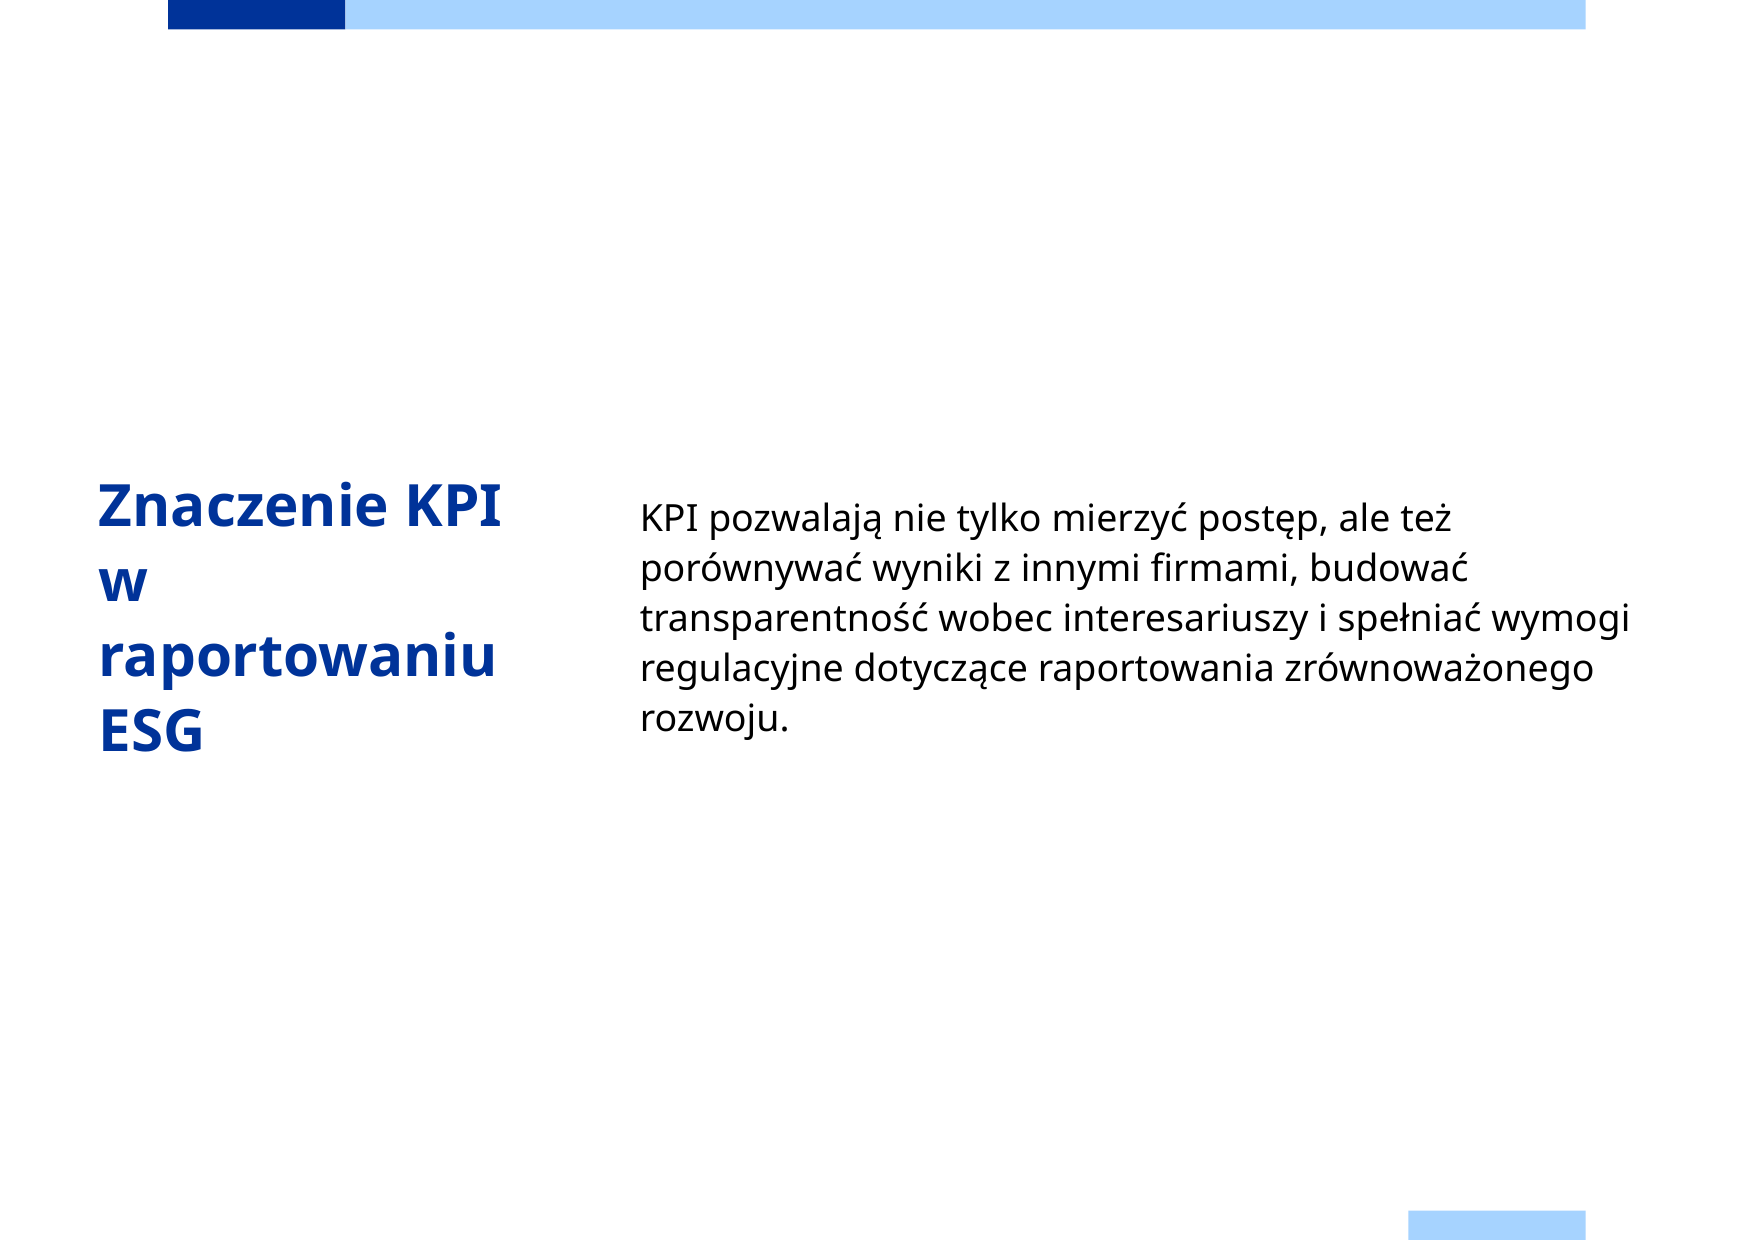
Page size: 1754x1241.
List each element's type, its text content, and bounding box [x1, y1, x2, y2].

title Znaczenie KPI w raportowaniu ESG [98, 292, 560, 935]
list KPI pozwalają nie tylko mierzyć postęp, ale też porównywać wyniki z innymi firmami, budować transparentność wobec interesariuszy i spełniać wymogi regulacyjne dotyczące raportowania zrównoważonego rozwoju. [639, 211, 1634, 1016]
